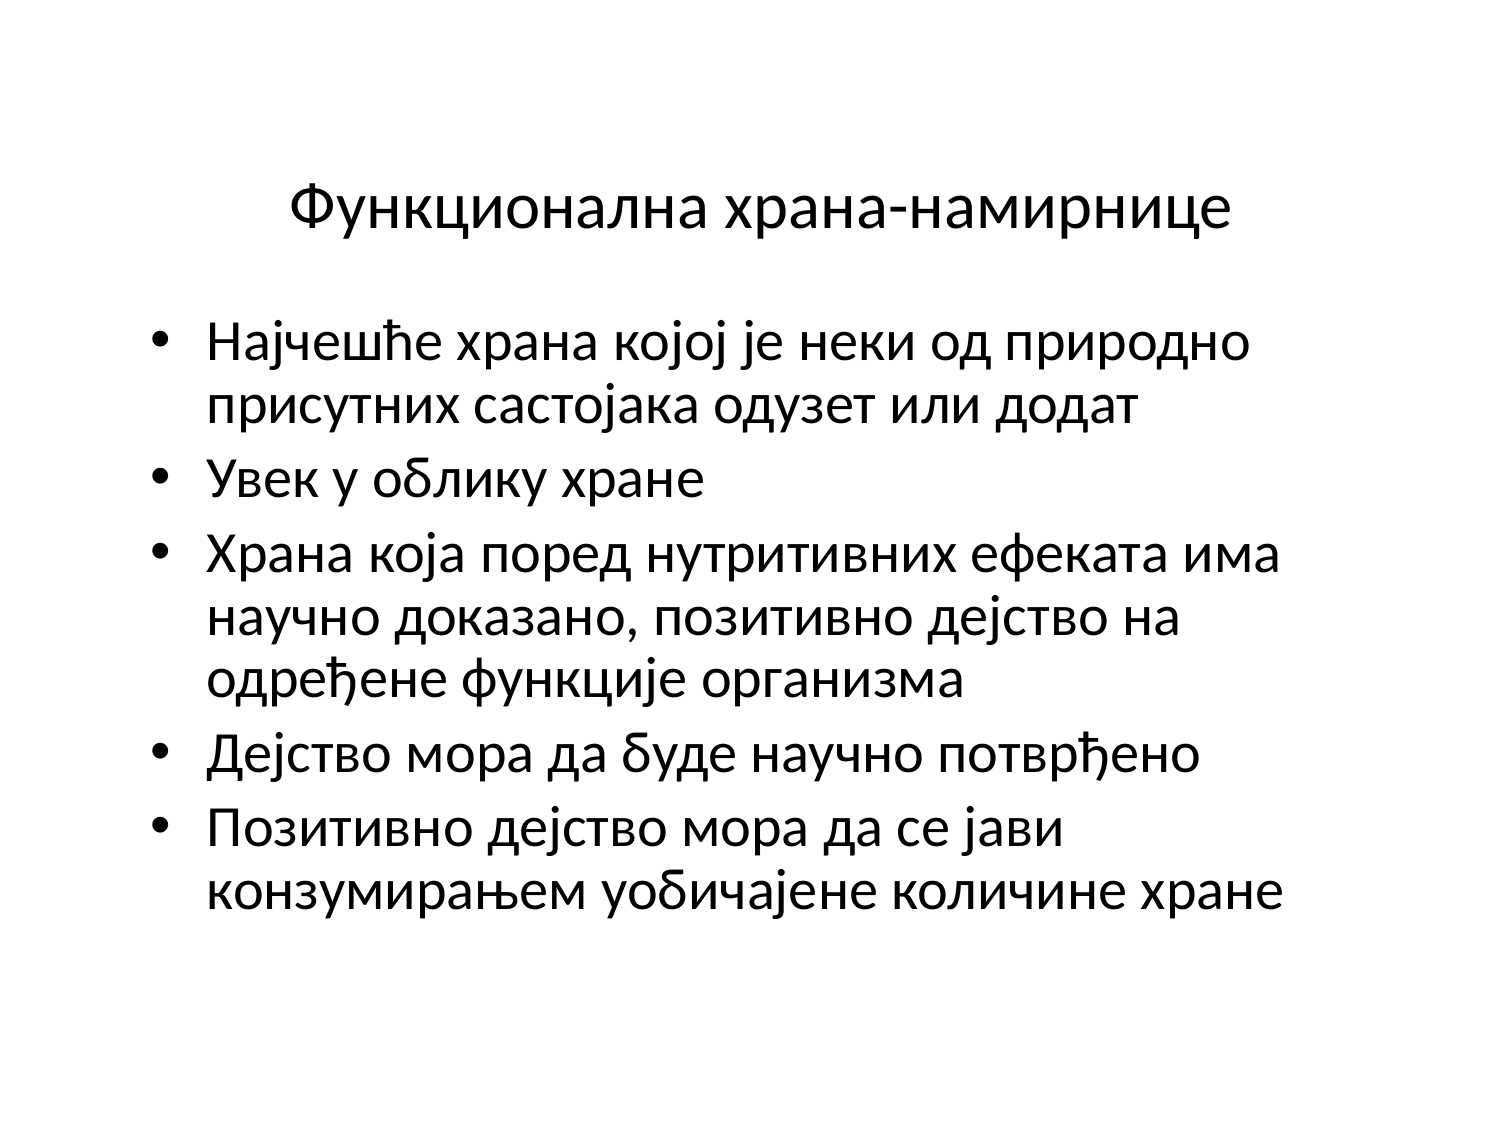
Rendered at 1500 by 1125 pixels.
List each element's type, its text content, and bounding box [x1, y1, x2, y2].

title Функционална храна-намирнице [171, 137, 1353, 266]
list Најчешће храна којој је неки од природно присутних састојака одузет или додат Увек у облику хране Храна која поред нутритивних ефеката има научно доказано, позитивно дејство на одређене функције организма Дејство мора да буде научно потврђено Позитивно дејство мора да се јави конзумирањем уобичајене количине хране [135, 302, 1411, 978]
